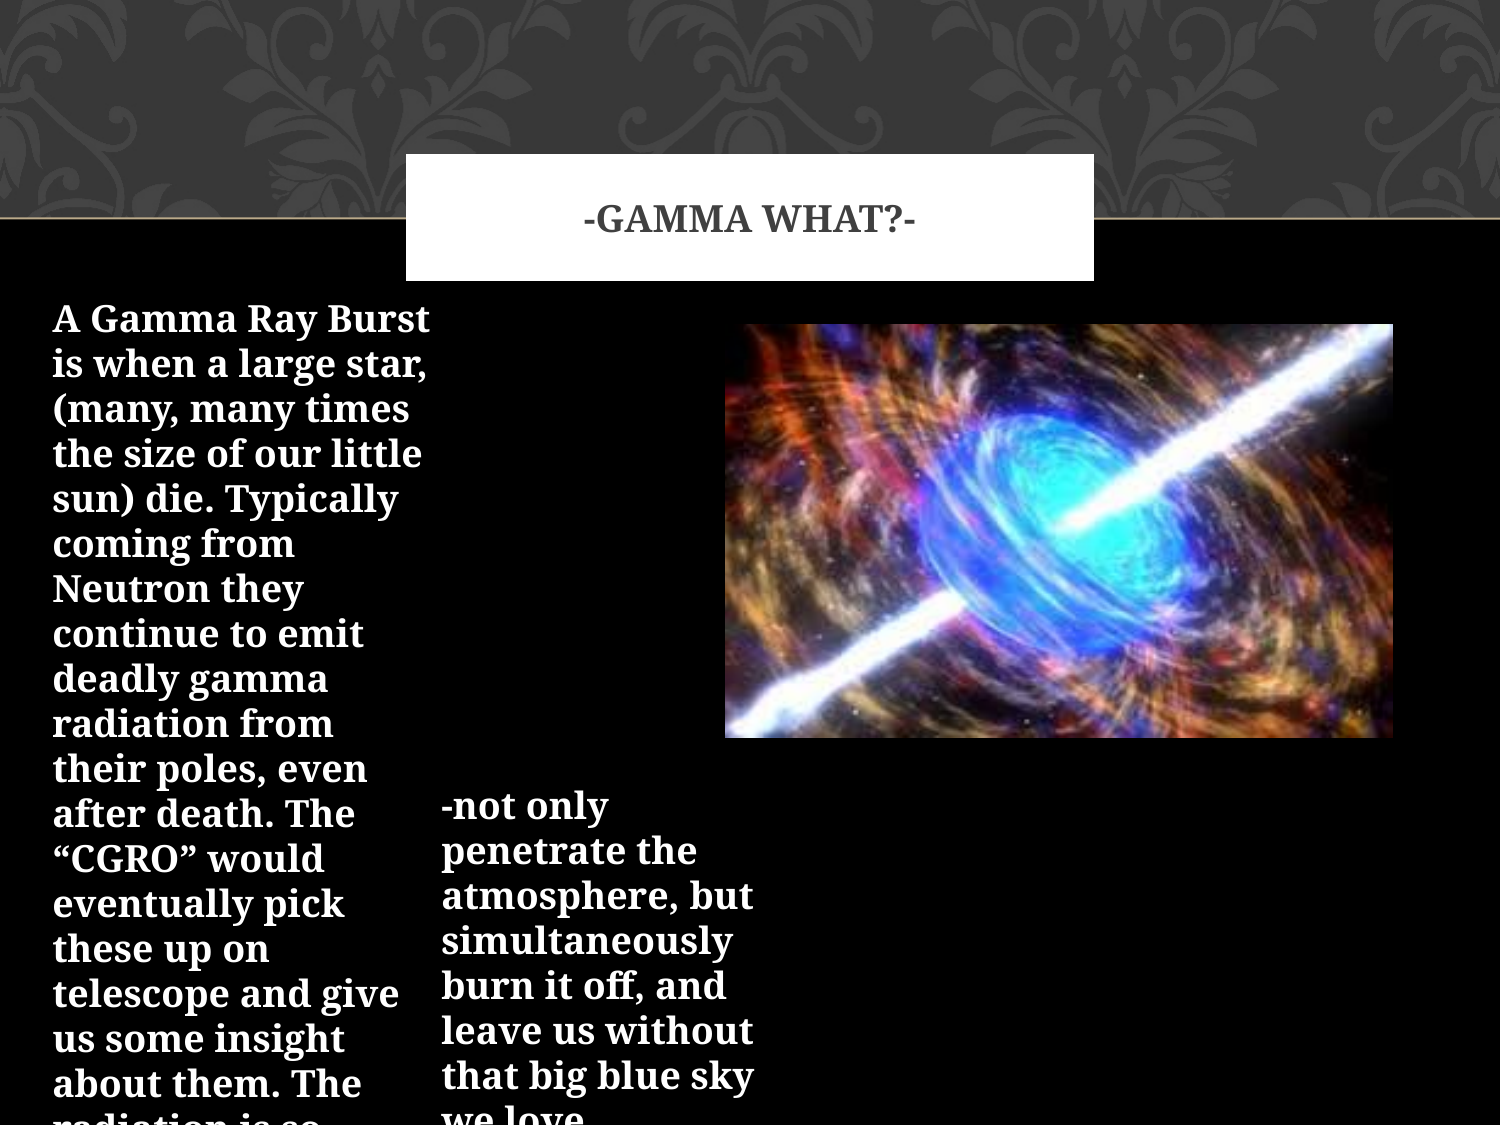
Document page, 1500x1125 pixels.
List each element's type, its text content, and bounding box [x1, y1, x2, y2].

title -Gamma What?- [406, 154, 1094, 281]
text_box -not only penetrate the atmosphere, but simultaneously burn it off, and leave us without that big blue sky we love. [426, 774, 777, 1125]
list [724, 324, 1393, 738]
text_box A Gamma Ray Burst is when a large star, (many, many times the size of our little sun) die. Typically coming from Neutron they continue to emit deadly gamma radiation from their poles, even after death. The “CGRO” would eventually pick these up on telescope and give us some insight about them. The radiation is so potent, that if Earth were to be struck by a burst, it would- [37, 287, 450, 1125]
